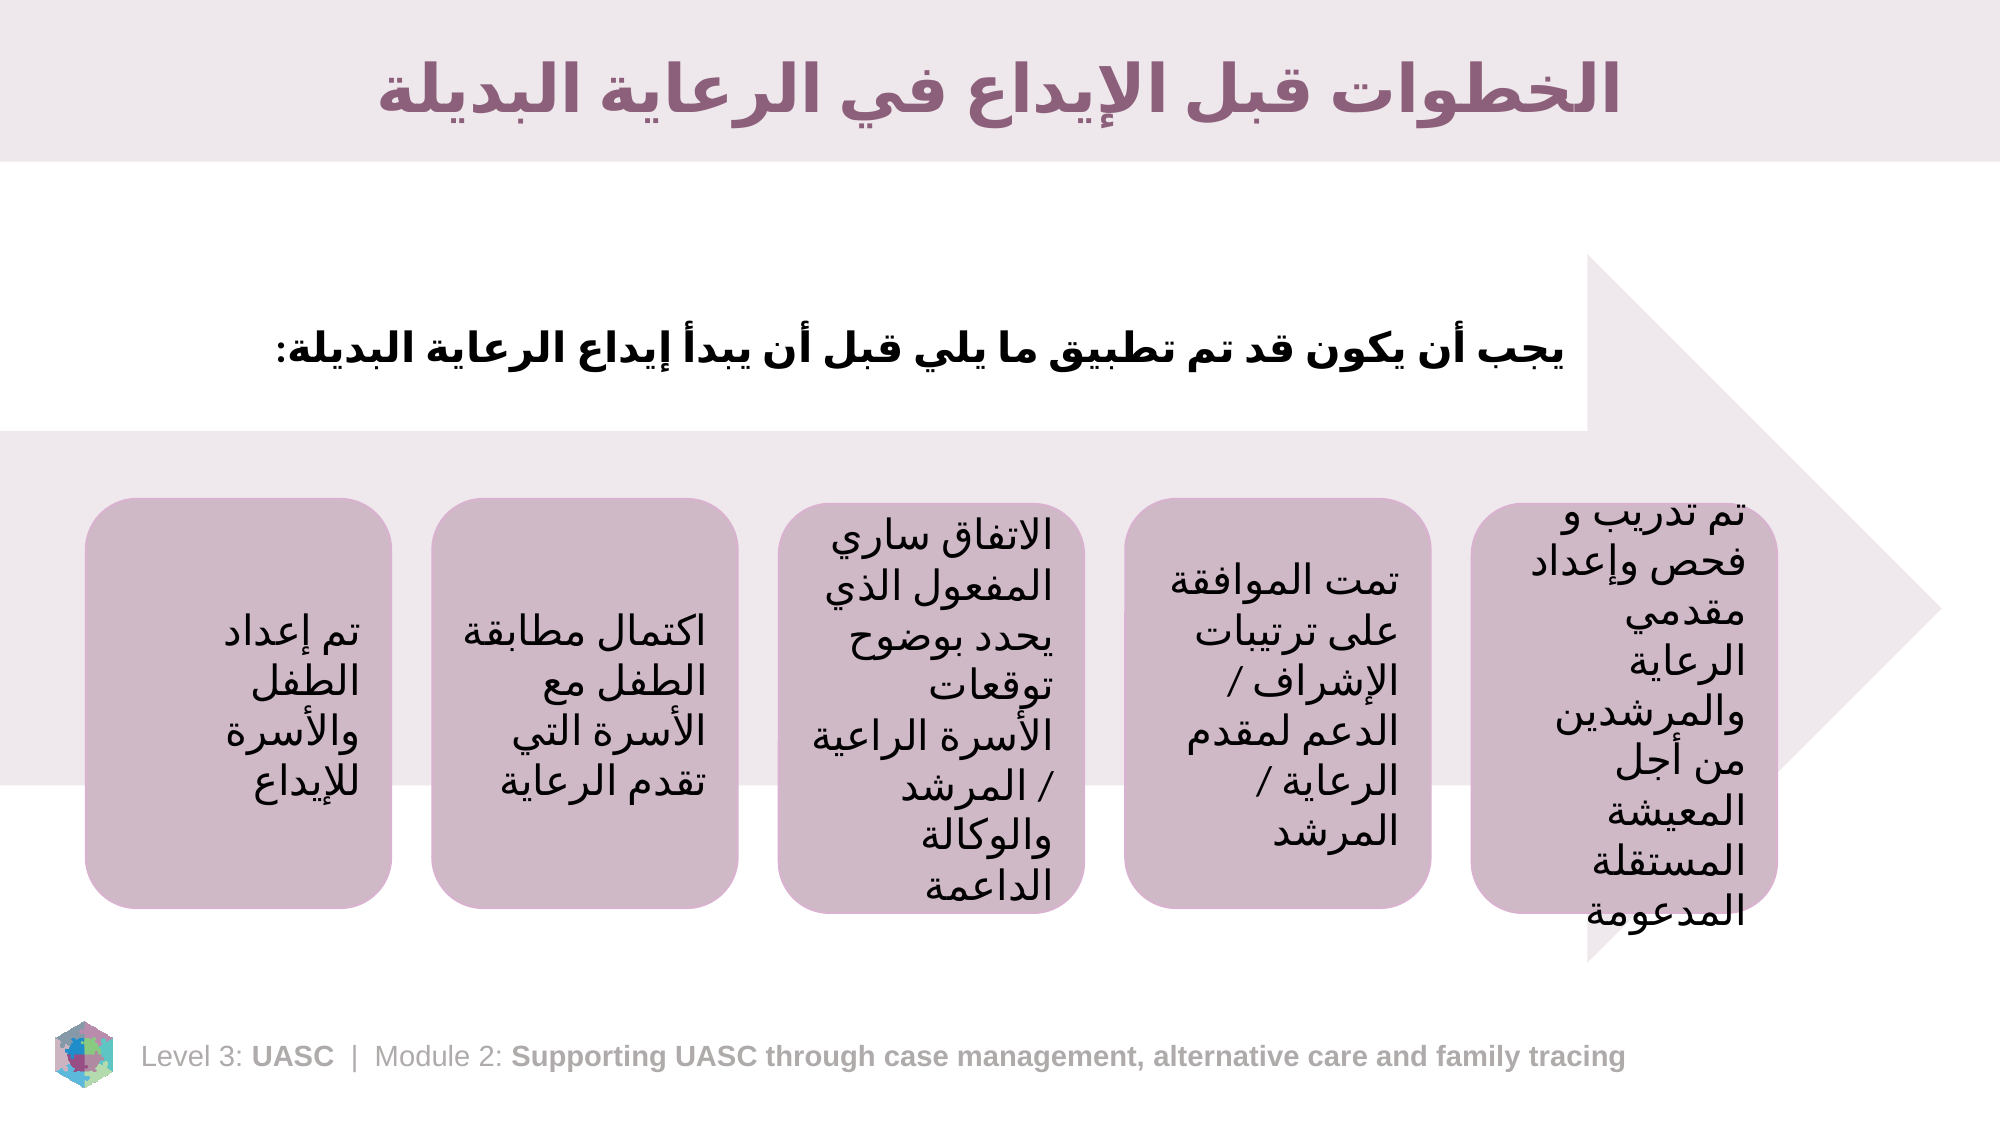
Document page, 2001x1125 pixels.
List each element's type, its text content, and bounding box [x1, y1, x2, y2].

text_box [1587, 913, 1638, 963]
text_box اكتمال مطابقة الطفل مع الأسرة التي تقدم الرعاية [432, 498, 738, 909]
text_box يجب أن يكون قد تم تطبيق ما يلي قبل أن يبدأ إيداع الرعاية البديلة: [85, 313, 1582, 379]
picture [55, 1021, 113, 1088]
text_box [0, 254, 1942, 786]
text_box الاتفاق ساري المفعول الذي يحدد بوضوح توقعات الأسرة الراعية / المرشد والوكالة الداعمة [778, 503, 1085, 913]
text_box تم إعداد الطفل والأسرة للإيداع [85, 498, 392, 909]
text_box تم تدريب و فحص وإعداد مقدمي الرعاية والمرشدين من أجل المعيشة المستقلة المدعومة [1471, 503, 1778, 913]
title الخطوات قبل الإيداع في الرعاية البديلة [137, 19, 1863, 163]
text_box تمت الموافقة على ترتيبات الإشراف / الدعم لمقدم الرعاية / المرشد [1125, 498, 1431, 909]
